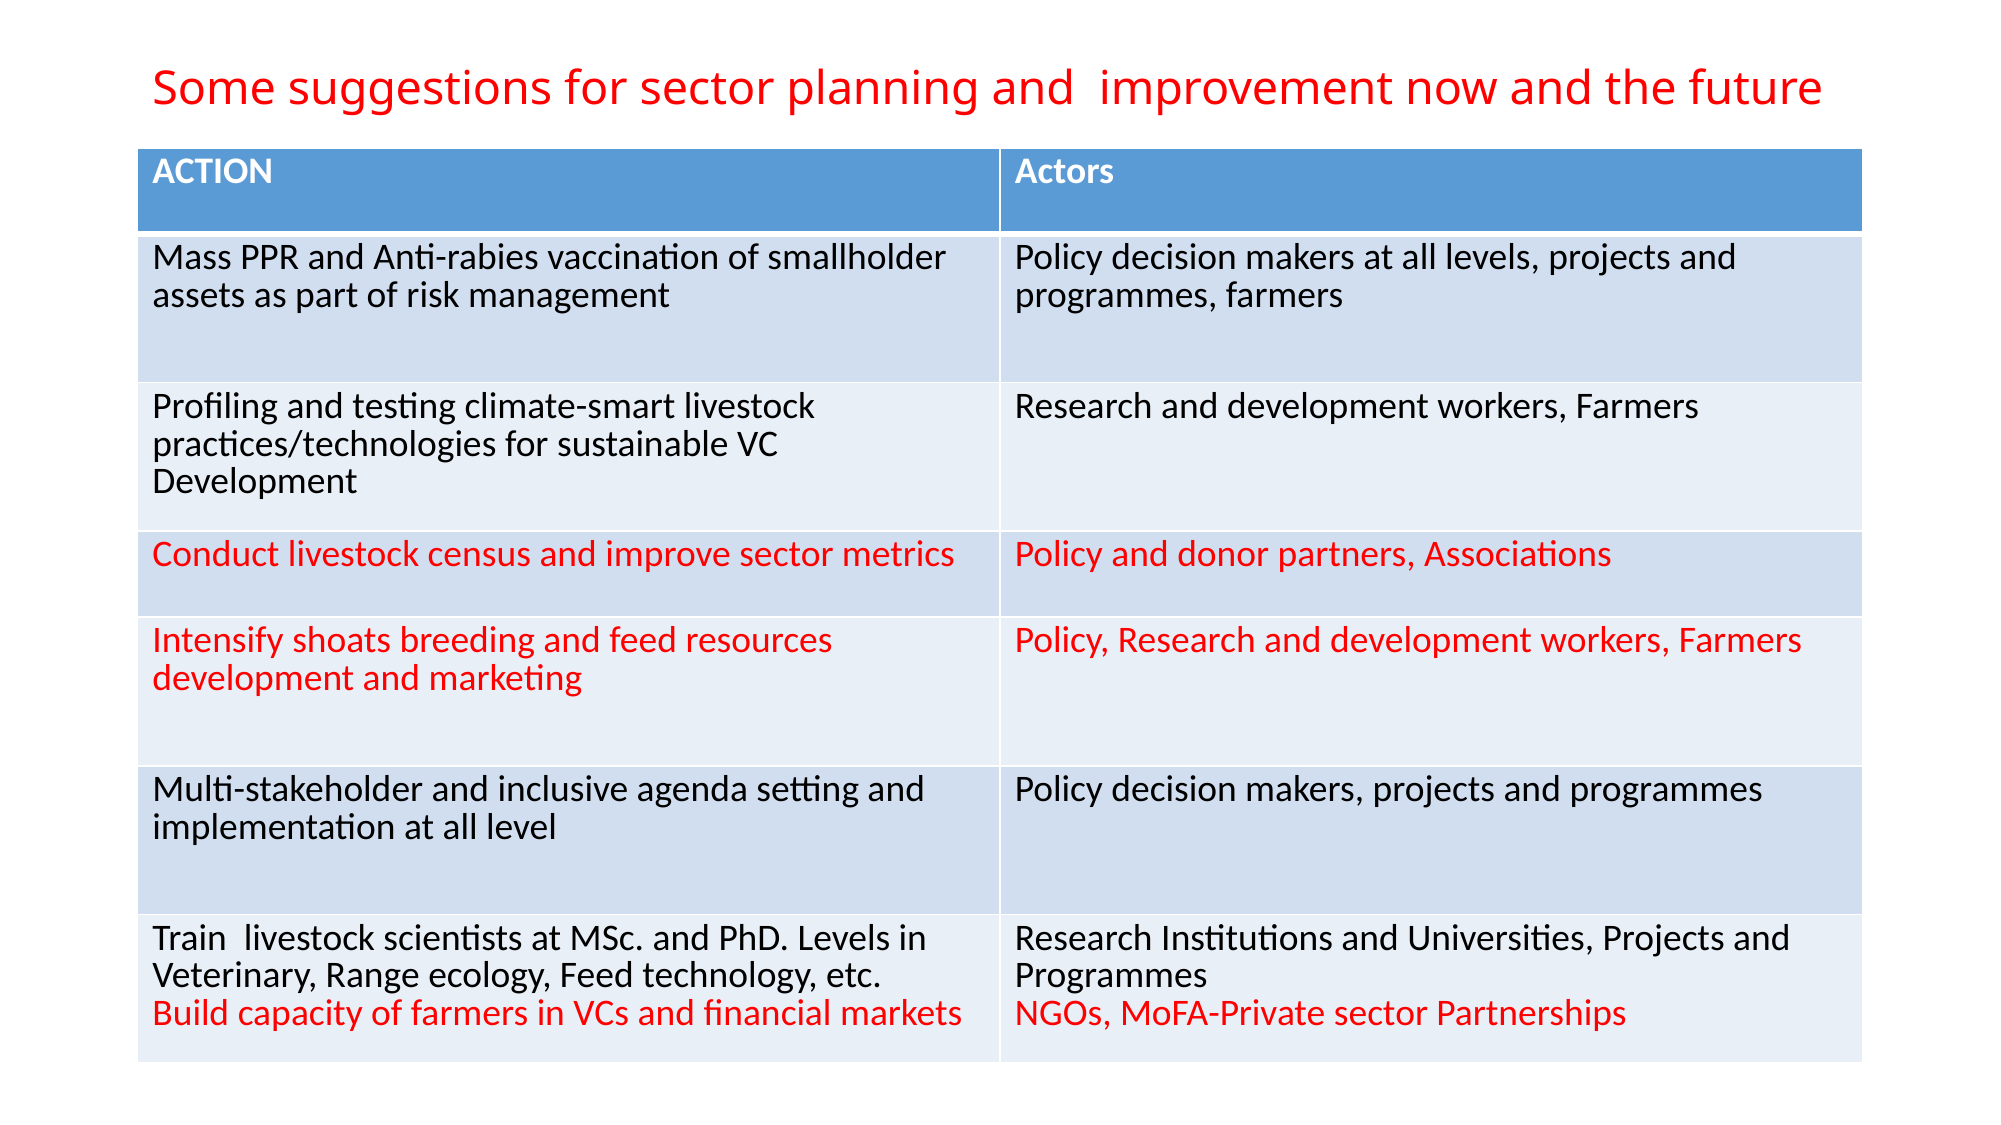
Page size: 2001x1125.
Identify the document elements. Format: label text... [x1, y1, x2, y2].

table_cell Profiling and testing climate-smart livestock practices/technologies for sustainable VC Development [138, 383, 999, 530]
table_cell Policy decision makers, projects and programmes [1001, 767, 1862, 914]
table_cell Mass PPR and Anti-rabies vaccination of smallholder assets as part of risk management [138, 237, 999, 382]
table_cell Policy decision makers at all levels, projects and programmes, farmers [1001, 237, 1862, 382]
table_header Actors [1001, 149, 1862, 231]
title Some suggestions for sector planning and improvement now and the future [137, 31, 1863, 147]
table_cell Policy, Research and development workers, Farmers [1001, 618, 1862, 765]
table_cell Research and development workers, Farmers [1001, 383, 1862, 530]
table_header ACTION [138, 149, 999, 231]
table_cell Policy and donor partners, Associations [1001, 532, 1862, 616]
table_cell Intensify shoats breeding and feed resources development and marketing [138, 618, 999, 765]
table_cell Train livestock scientists at MSc. and PhD. Levels in Veterinary, Range ecology, Feed technology, etc. Build capacity of farmers in VCs and financial markets [138, 915, 999, 1062]
table_cell Multi-stakeholder and inclusive agenda setting and implementation at all level [138, 767, 999, 914]
table_cell Research Institutions and Universities, Projects and Programmes NGOs, MoFA-Private sector Partnerships [1001, 915, 1862, 1062]
table_cell Conduct livestock census and improve sector metrics [138, 532, 999, 616]
